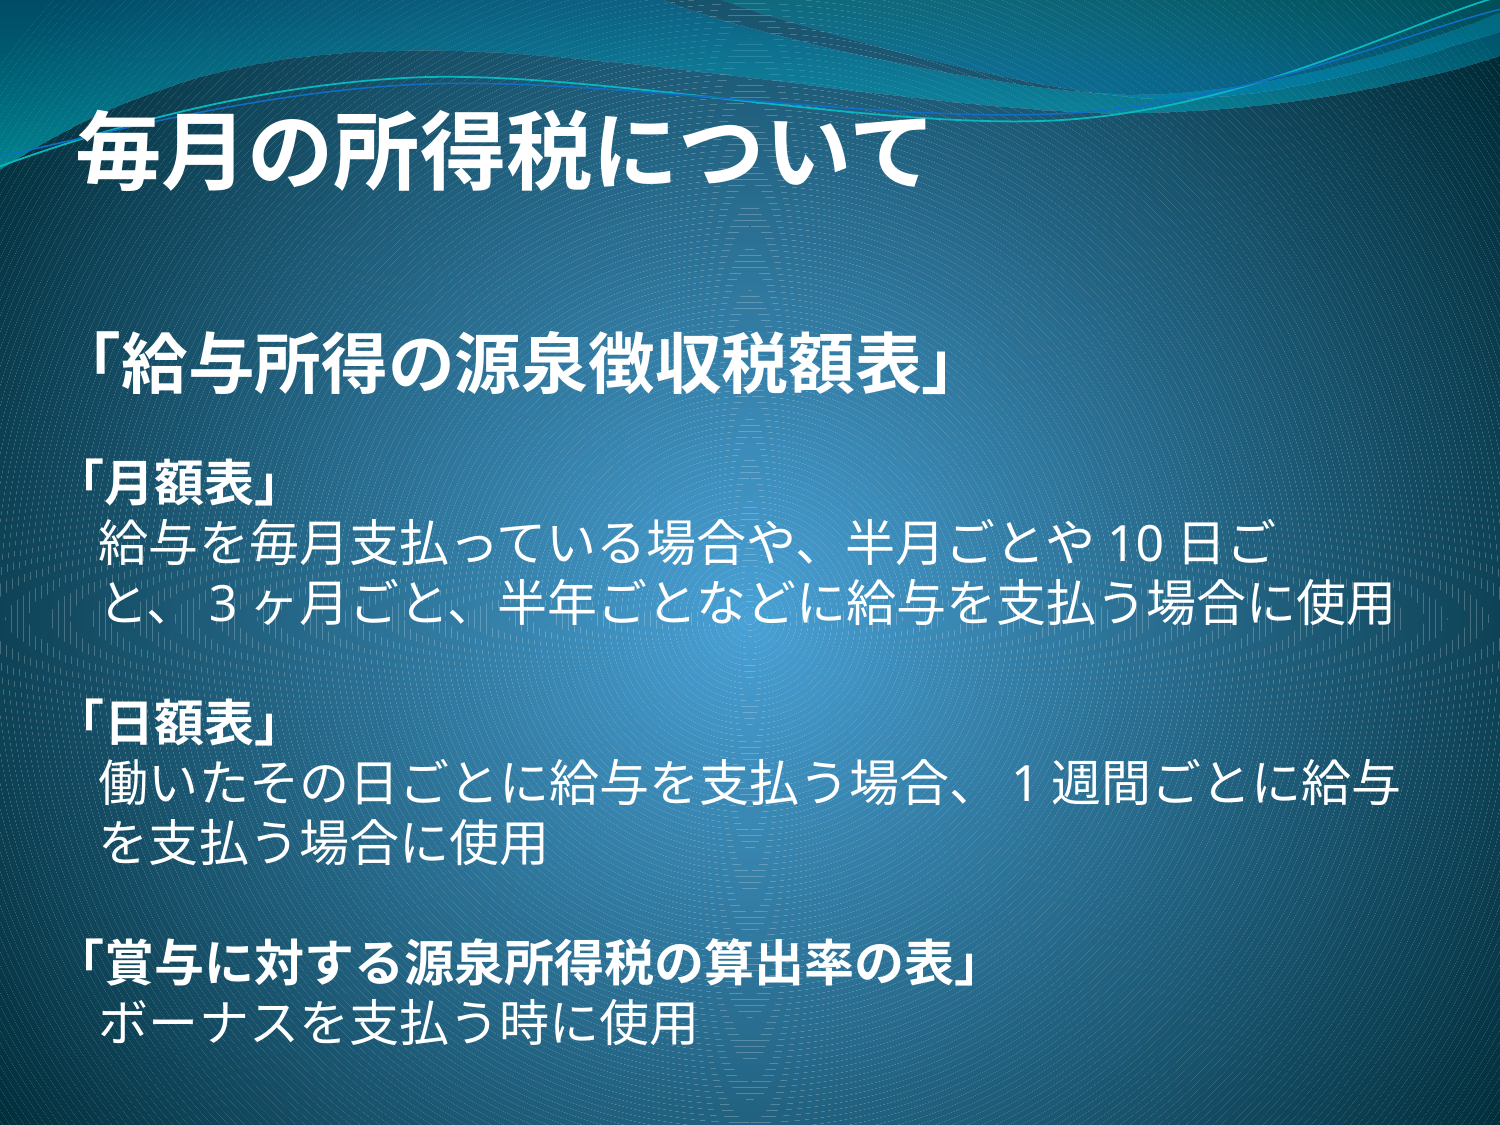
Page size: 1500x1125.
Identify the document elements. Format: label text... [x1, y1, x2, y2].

text_box 「給与所得の源泉徴収税額表」 [39, 314, 1456, 410]
text_box 毎月の所得税について [74, 97, 1425, 201]
text_box 「月額表」 給与を毎月支払っている場合や、半月ごとや10日ごと、3ヶ月ごと、半年ごとなどに給与を支払う場合に使用 「日額表」 働いたその日ごとに給与を支払う場合、1週間ごとに給与を支払う場合に使用 「賞与に対する源泉所得税の算出率の表」 ボーナスを支払う時に使用 [39, 444, 1456, 1120]
